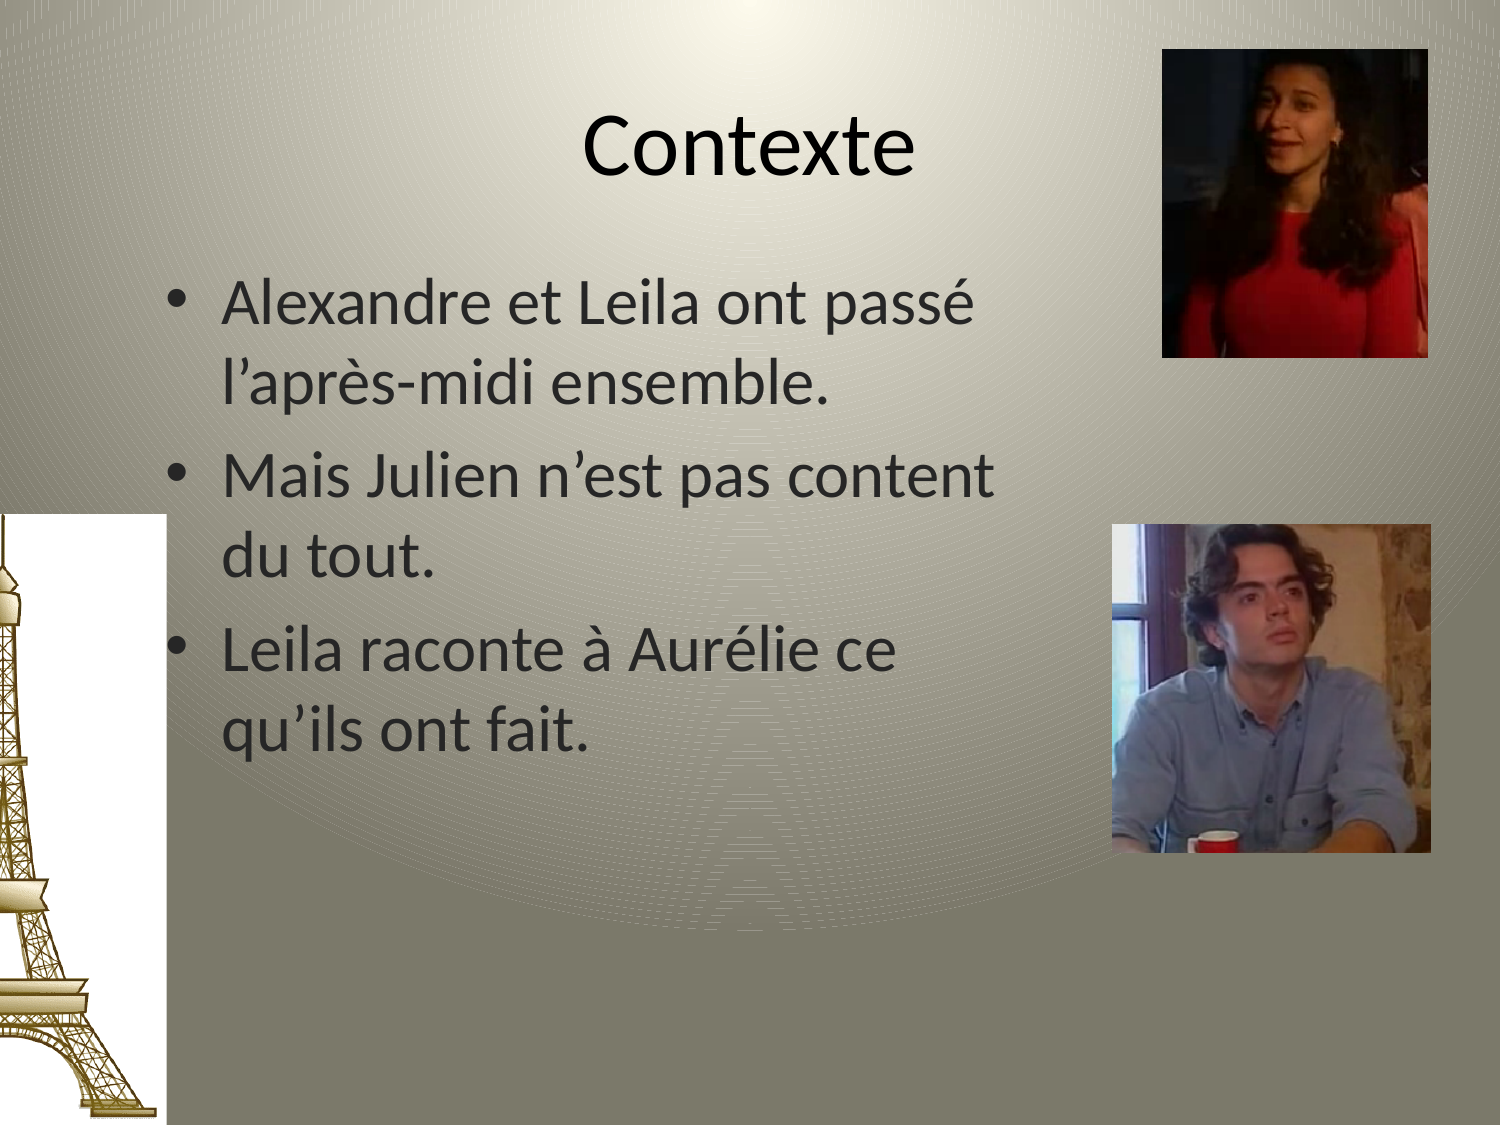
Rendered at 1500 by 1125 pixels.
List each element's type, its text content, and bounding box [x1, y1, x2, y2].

list Alexandre et Leila ont passé l’après-midi ensemble. Mais Julien n’est pas content du tout. Leila raconte à Aurélie ce qu’ils ont fait. [150, 249, 1040, 838]
picture [1112, 524, 1431, 854]
title Contexte [75, 45, 1425, 233]
picture [0, 514, 167, 1125]
picture [1162, 49, 1428, 358]
